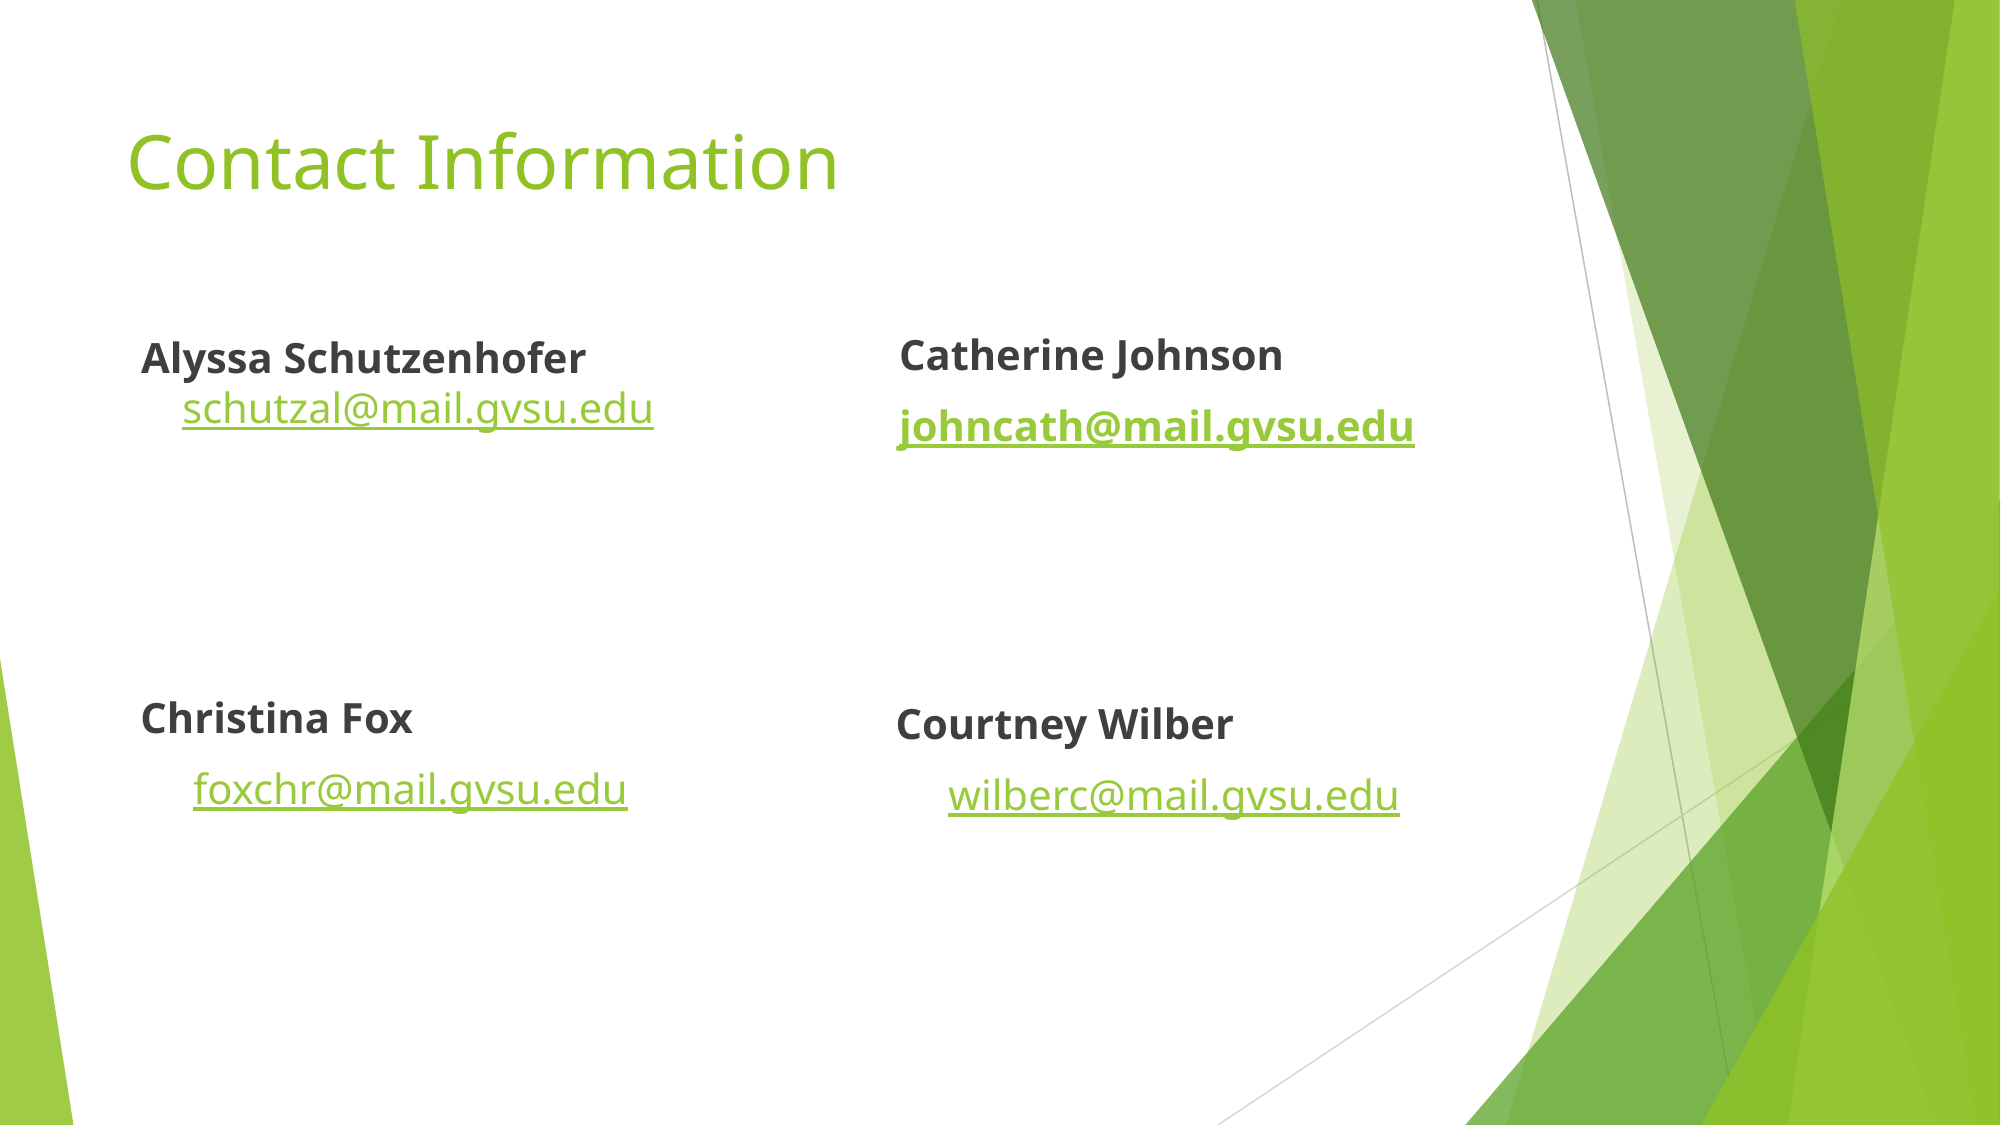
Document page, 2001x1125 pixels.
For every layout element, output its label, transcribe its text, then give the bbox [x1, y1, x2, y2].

title Contact Information [111, 99, 1522, 317]
text_box Catherine Johnson johncath@mail.gvsu.edu [880, 313, 1497, 677]
text_box Christina Fox foxchr@mail.gvsu.edu [121, 676, 871, 984]
list Alyssa Schutzenhofer schutzal@mail.gvsu.edu [111, 316, 880, 646]
text_box Courtney Wilber wilberc@mail.gvsu.edu [877, 682, 1501, 931]
